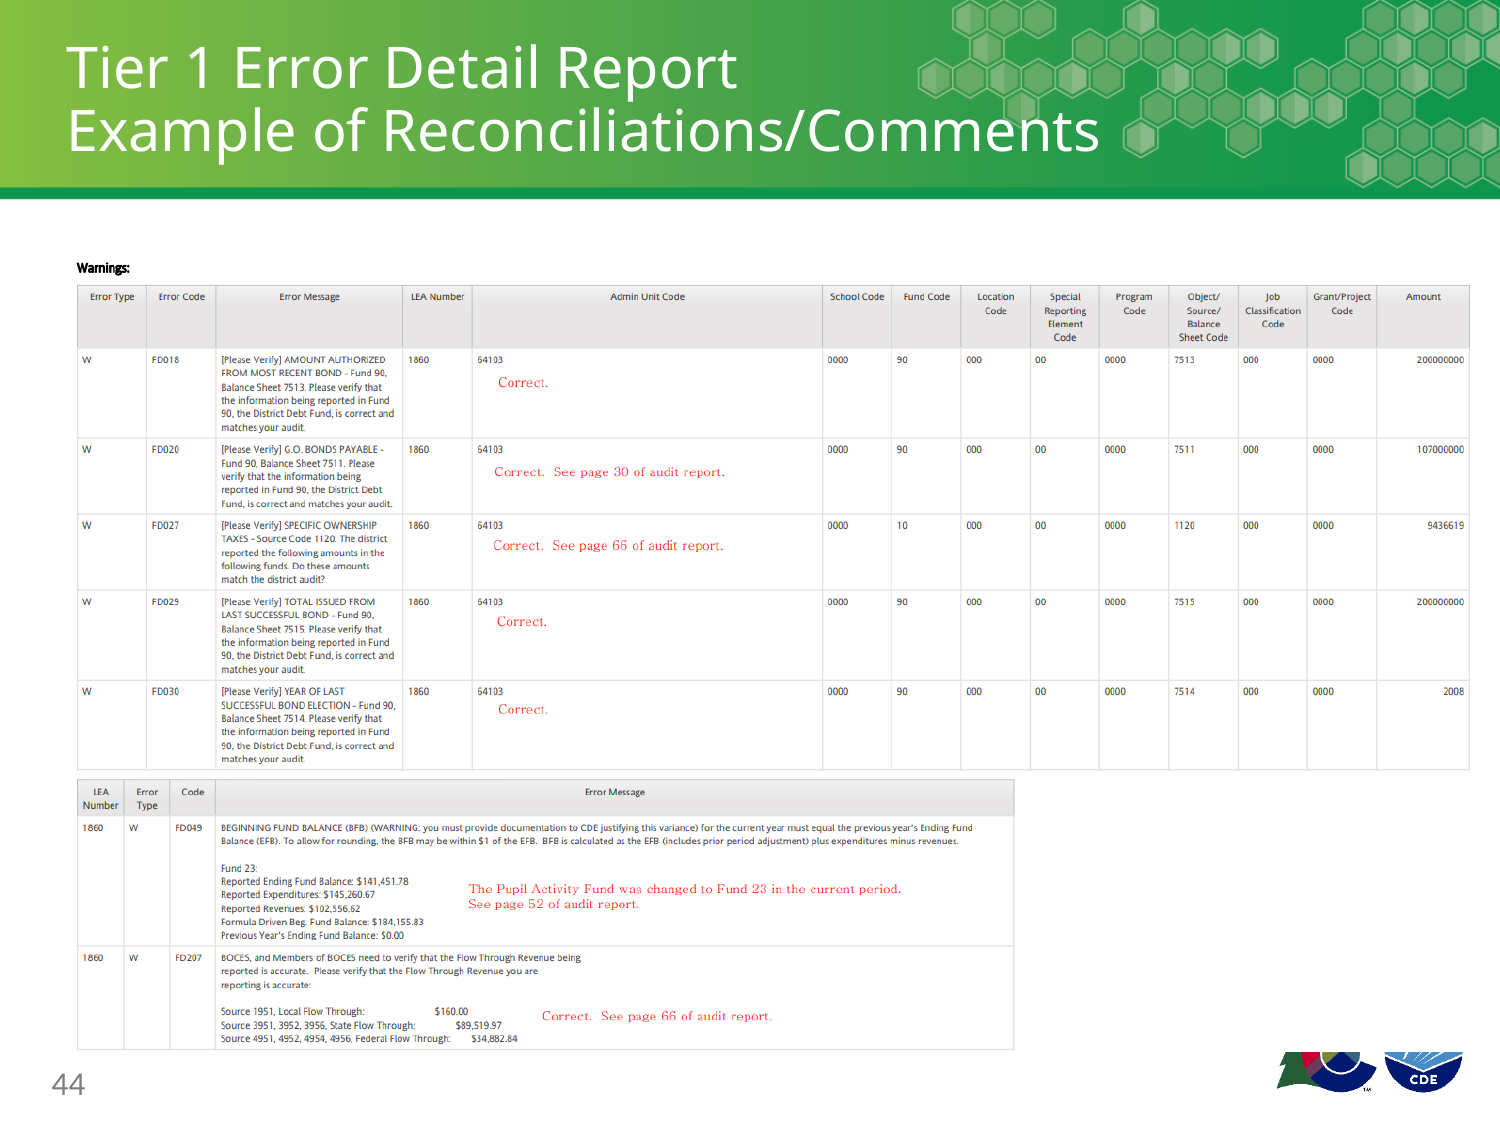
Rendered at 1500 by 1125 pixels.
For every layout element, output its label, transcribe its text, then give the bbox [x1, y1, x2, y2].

slide_number 44 [36, 1054, 375, 1115]
picture [0, 0, 1500, 200]
picture [66, 246, 1479, 1093]
title Tier 1 Error Detail Report Example of Reconciliations/Comments [66, 39, 1411, 164]
